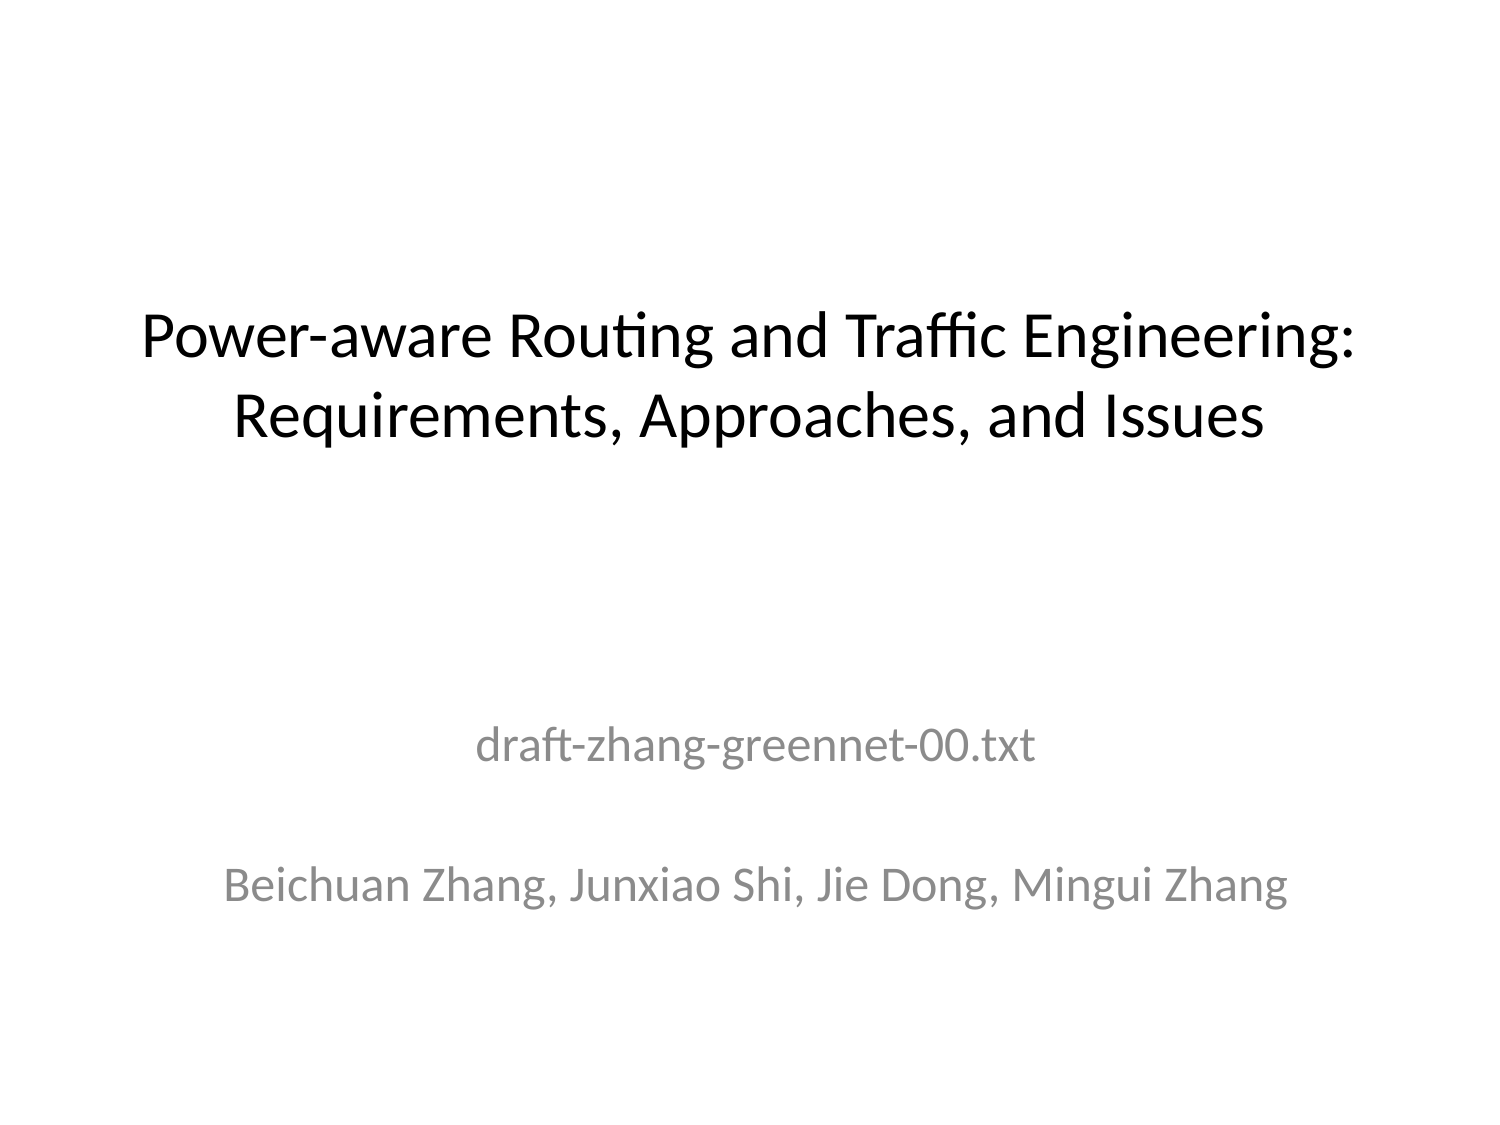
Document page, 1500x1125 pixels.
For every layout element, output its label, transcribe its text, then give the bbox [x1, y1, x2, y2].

title Power-aware Routing and Traffic Engineering: Requirements, Approaches, and Issues [112, 250, 1388, 492]
subtitle draft-zhang-greennet-00.txt Beichuan Zhang, Junxiao Shi, Jie Dong, Mingui Zhang [147, 704, 1365, 992]
